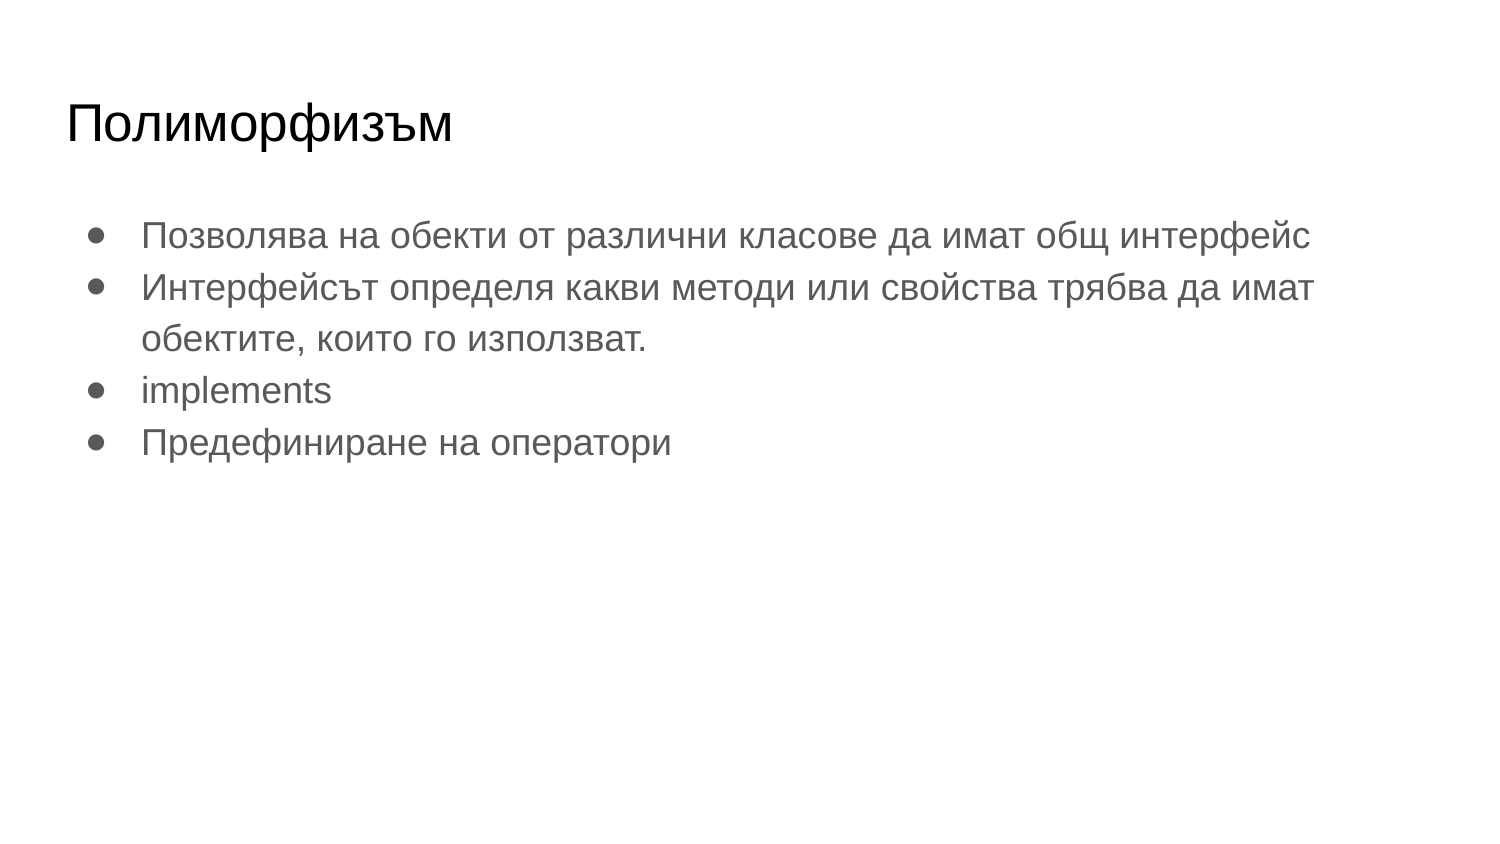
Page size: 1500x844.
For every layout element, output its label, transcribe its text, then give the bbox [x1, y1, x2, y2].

title Полиморфизъм [51, 72, 1449, 167]
list Позволява на обекти от различни класове да имат общ интерфейс Интерфейсът определя какви методи или свойства трябва да имат обектите, които го използват. implements Предефиниране на оператори [51, 189, 1449, 750]
